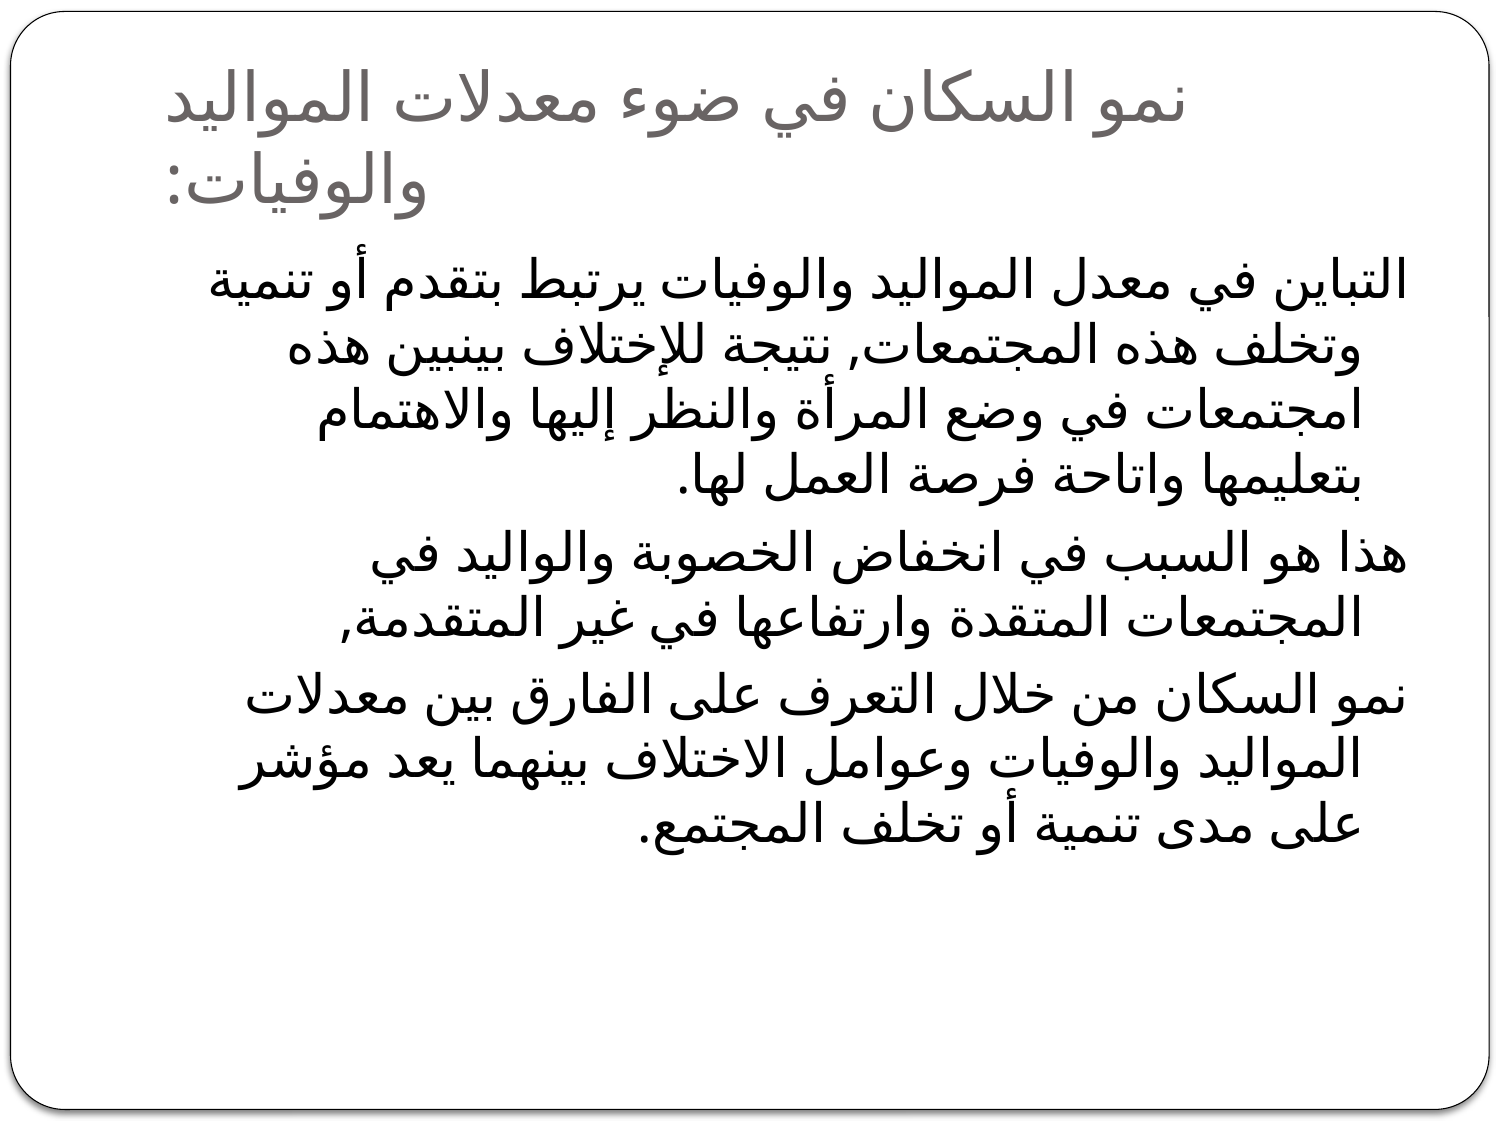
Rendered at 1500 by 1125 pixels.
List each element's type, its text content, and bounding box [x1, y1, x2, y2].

list التباين في معدل المواليد والوفيات يرتبط بتقدم أو تنمية وتخلف هذه المجتمعات, نتيجة للإختلاف بينبين هذه امجتمعات في وضع المرأة والنظر إليها والاهتمام بتعليمها واتاحة فرصة العمل لها. هذا هو السبب في انخفاض الخصوبة والواليد في المجتمعات المتقدة وارتفاعها في غير المتقدمة, نمو السكان من خلال التعرف على الفارق بين معدلات المواليد والوفيات وعوامل الاختلاف بينهما يعد مؤشر على مدى تنمية أو تخلف المجتمع. [150, 237, 1425, 988]
title نمو السكان في ضوء معدلات المواليد والوفيات: [150, 45, 1425, 233]
